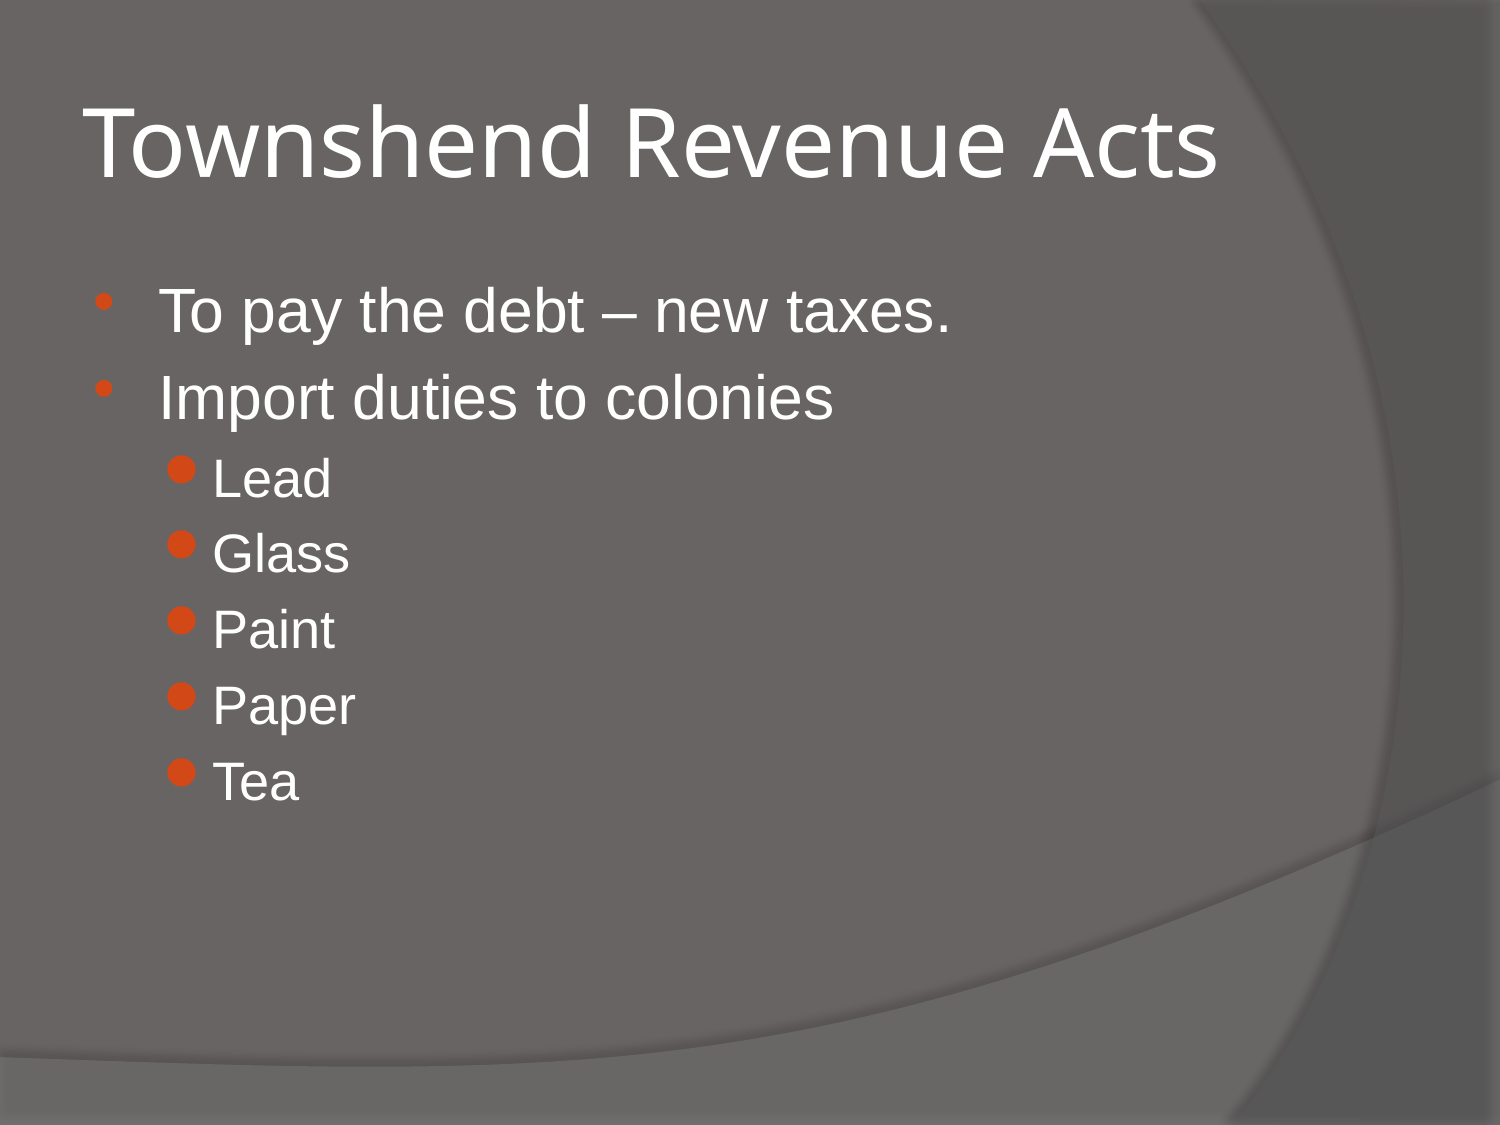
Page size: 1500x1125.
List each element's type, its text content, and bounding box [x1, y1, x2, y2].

list To pay the debt – new taxes. Import duties to colonies Lead Glass Paint Paper Tea [75, 262, 1300, 1005]
title Townshend Revenue Acts [75, 45, 1300, 233]
